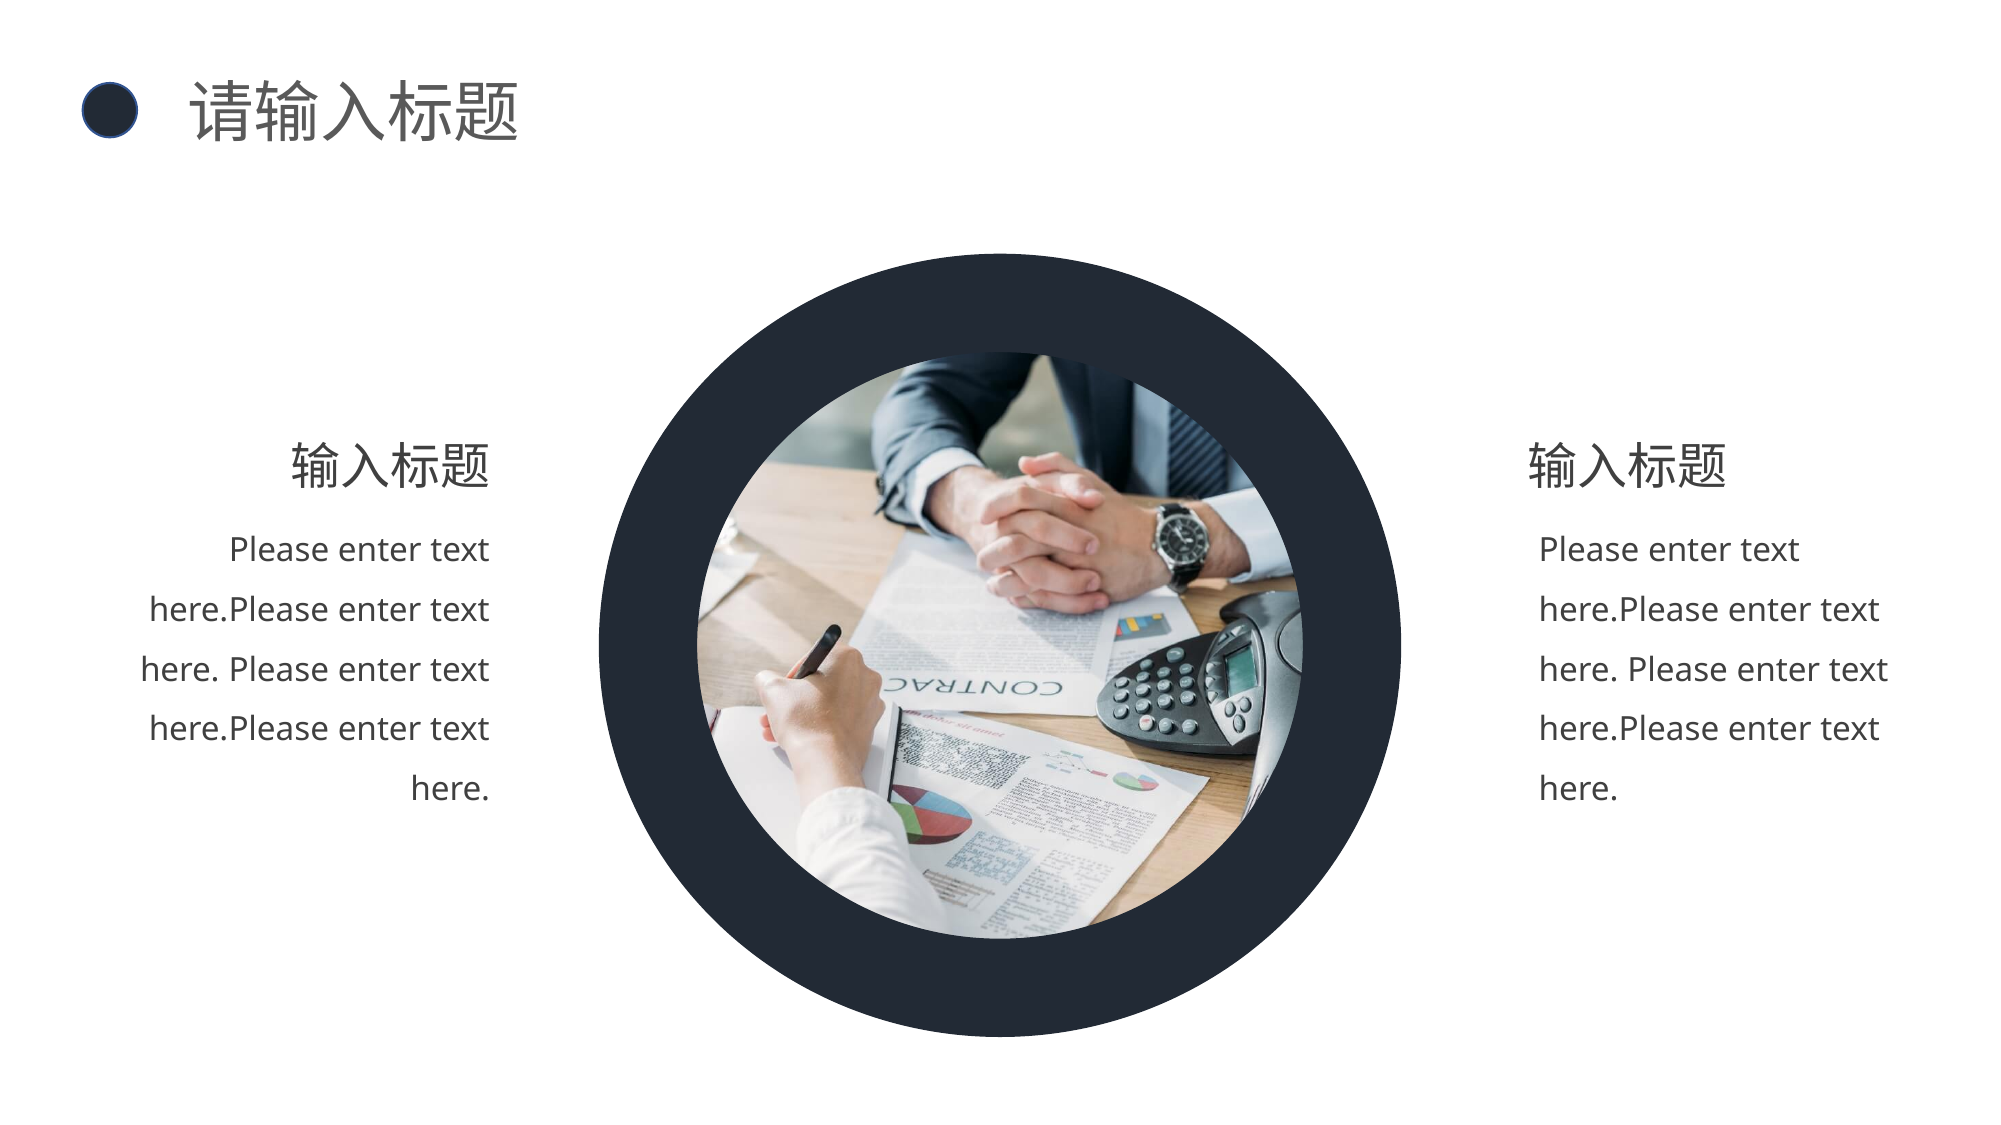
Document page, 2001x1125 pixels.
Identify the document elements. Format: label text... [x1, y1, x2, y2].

text_box [597, 422, 669, 869]
text_box [765, 252, 1235, 326]
text_box 请输入标题 [172, 62, 536, 157]
picture [669, 326, 1331, 988]
text_box 输入标题 [1512, 426, 1789, 502]
text_box [1331, 422, 1403, 869]
text_box [81, 81, 139, 139]
text_box 输入标题 [229, 426, 506, 502]
text_box Please enter text here.Please enter text here. Please enter text here.Please enter text here. [1524, 500, 1920, 815]
text_box [803, 988, 1197, 1039]
text_box Please enter text here.Please enter text here. Please enter text here.Please enter text here. [109, 500, 505, 815]
